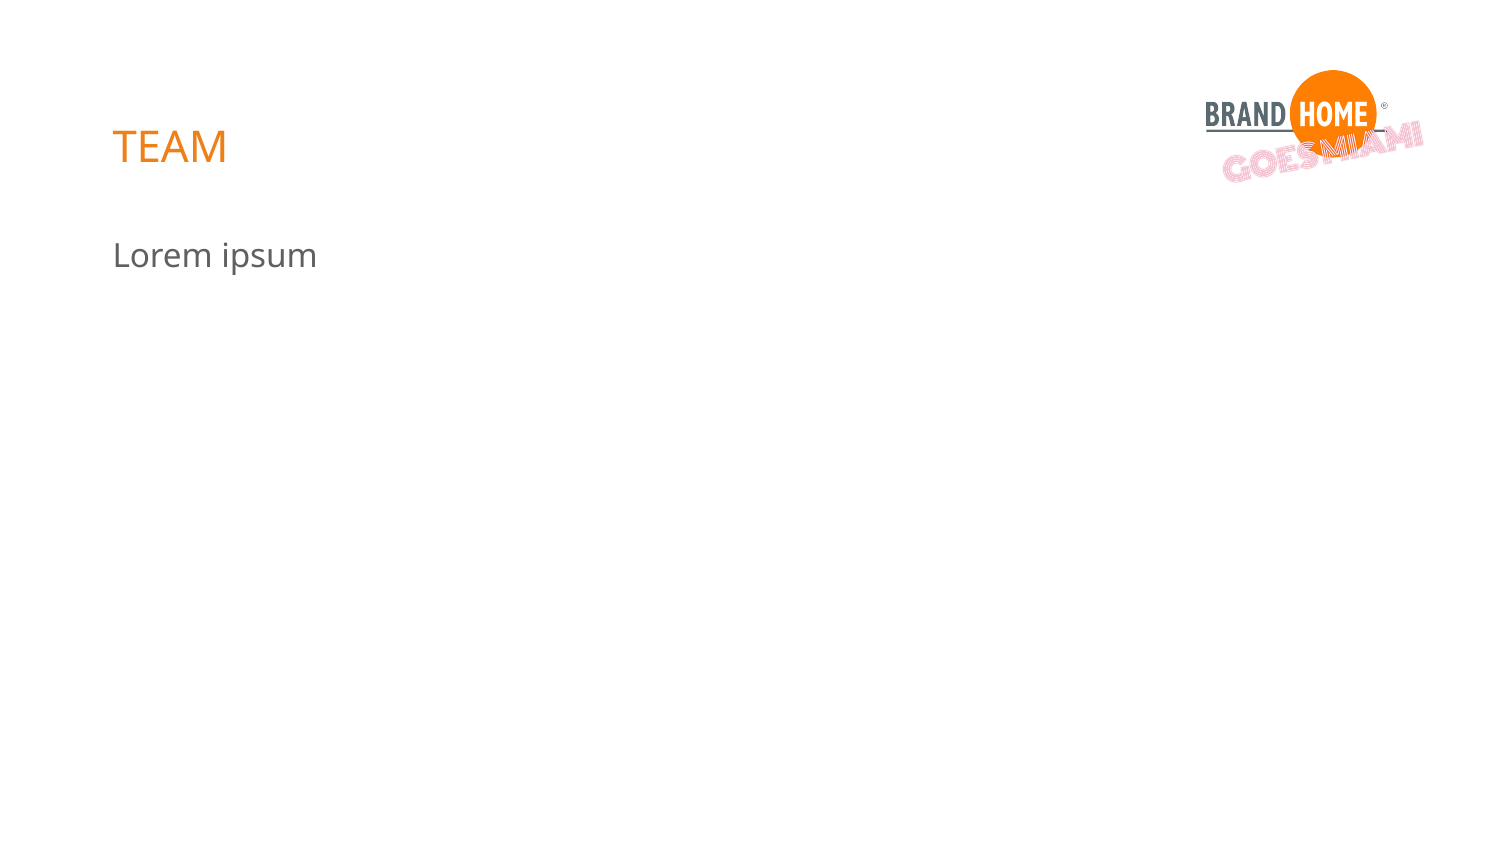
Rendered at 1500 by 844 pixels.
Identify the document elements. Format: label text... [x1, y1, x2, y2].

text_box Lorem ipsum [112, 234, 1221, 275]
title TEAM [111, 74, 1101, 217]
picture [1206, 70, 1425, 184]
